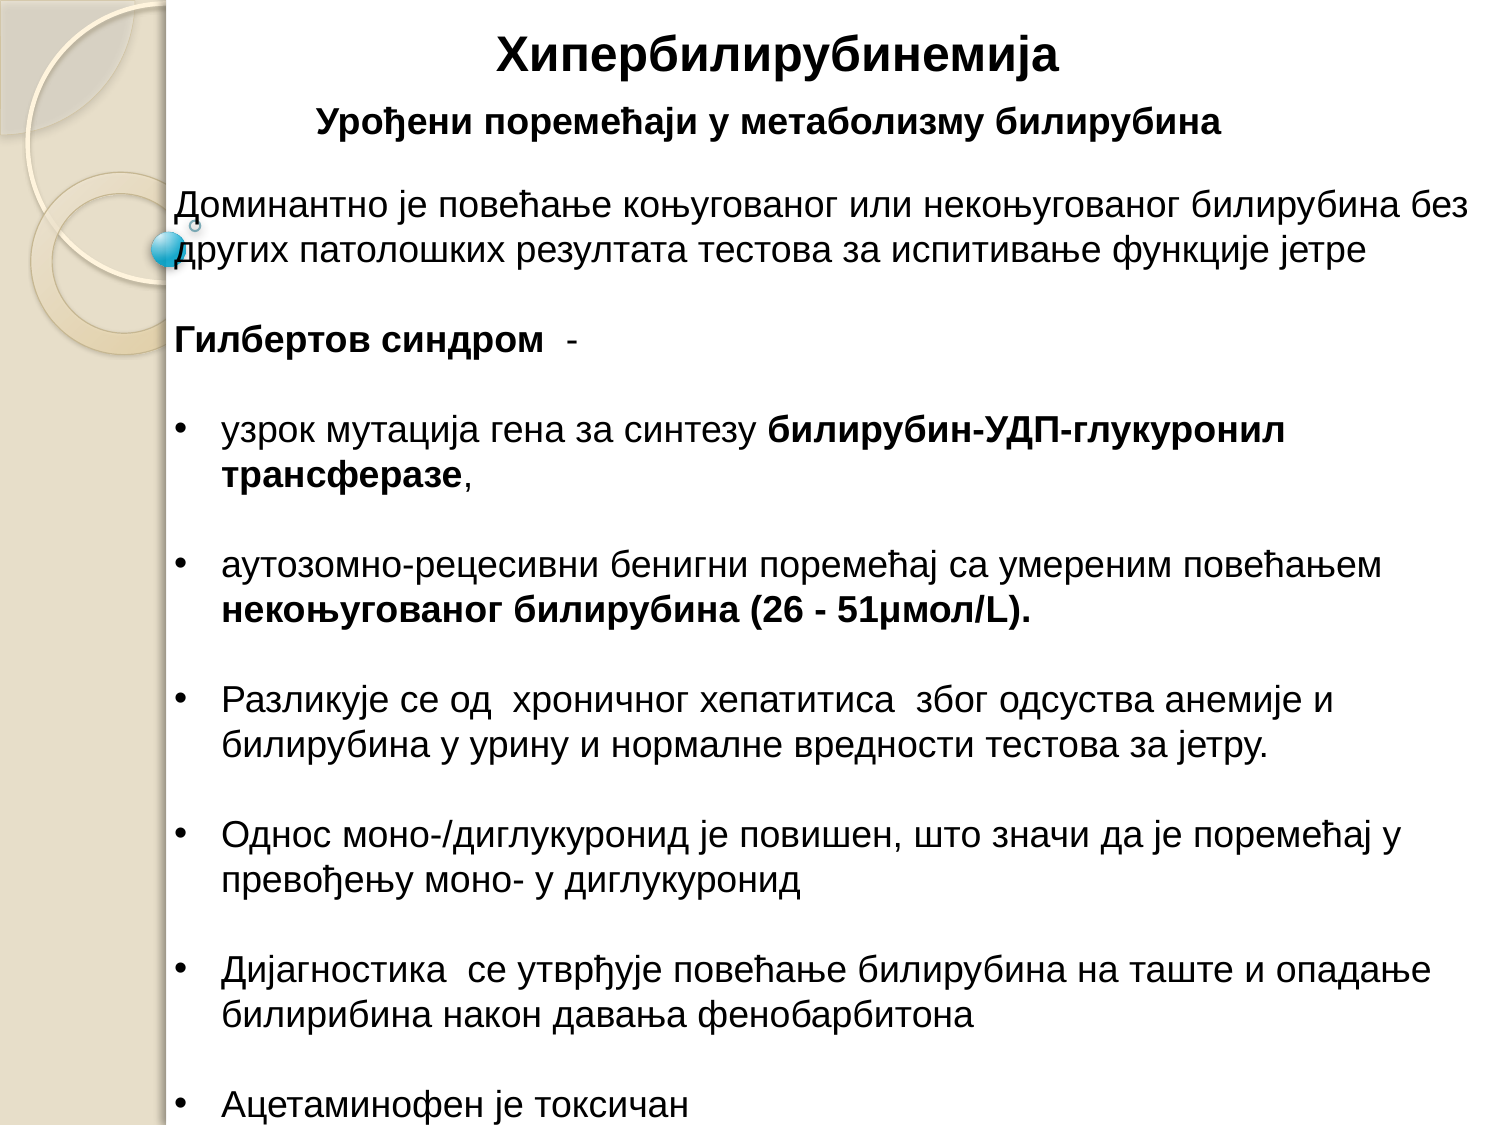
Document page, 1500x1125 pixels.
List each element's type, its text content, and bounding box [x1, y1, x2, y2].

text_box Доминантно је повећање коњугованог или некоњугованог билирубина без других патолошких резултата тестова за испитивање функције јетре Гилбертов синдром - узрок мутација гена за синтезу билирубин-УДП-глукуронил трансферазе, аутозомно-рецесивни бенигни поремећај са умереним повећањем некоњугованог билирубина (26 - 51μмол/L). Разликује се од хроничног хепатитиса због одсуства анемије и билирубина у урину и нормалне вредности тестова за јетру. Однос моно-/диглукуронид је повишен, што значи да је поремећај у превођењу моно- у диглукуронид Дијагностика се утврђује повећање билирубина на таште и опадање билирибина након давања фенобарбитона Ацетаминофен је токсичан [159, 172, 1500, 1125]
text_box Урођени поремећаји у метаболизму билирубина [301, 89, 1500, 150]
text_box Хипербилирубинемија [481, 14, 1075, 89]
